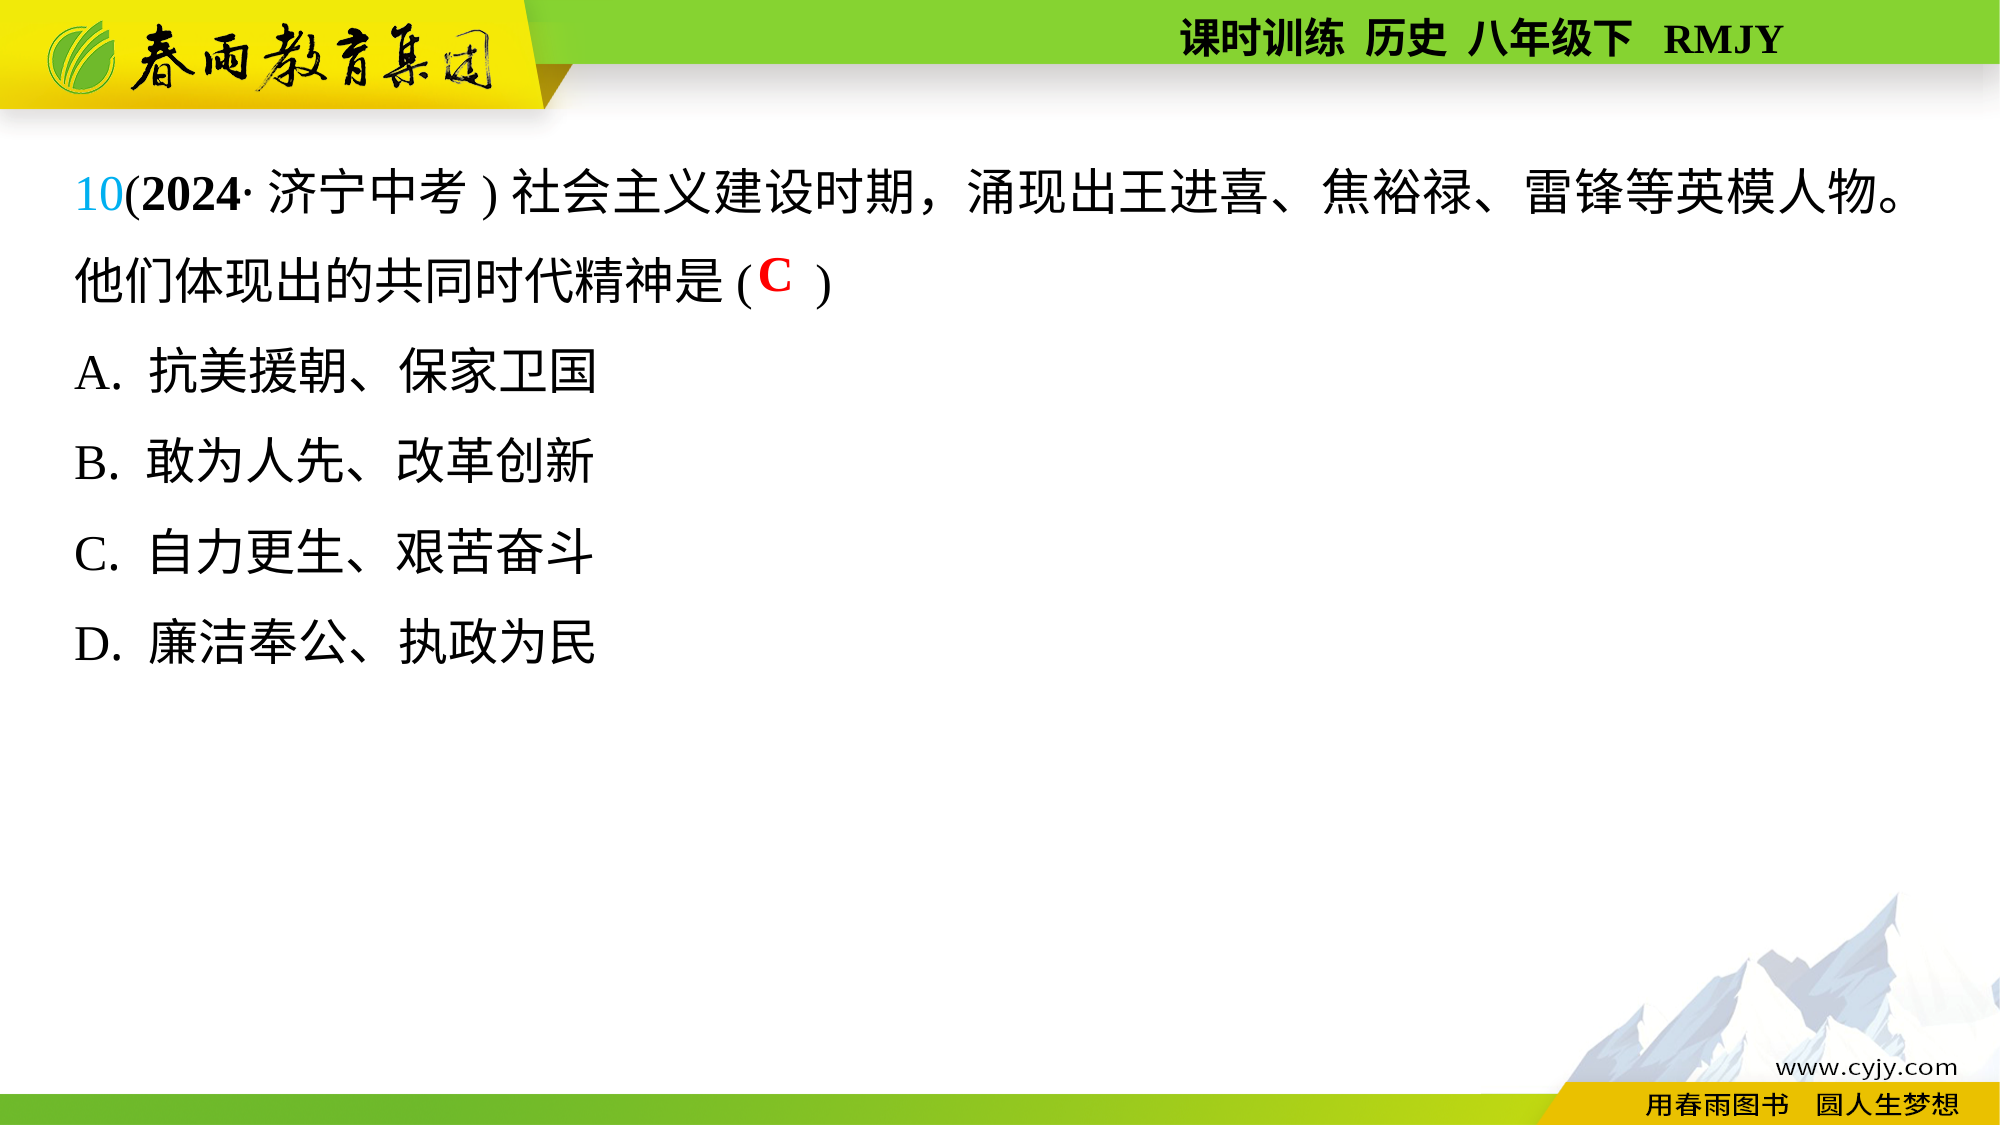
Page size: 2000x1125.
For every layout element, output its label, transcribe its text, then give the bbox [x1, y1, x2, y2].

text_box C [743, 234, 809, 310]
picture [0, 0, 2000, 1125]
list 10(2024·济宁中考)社会主义建设时期，涌现出王进喜、焦裕禄、雷锋等英模人物。他们体现出的共同时代精神是( ) A. 抗美援朝、保家卫国 B. 敢为人先、改革创新 C. 自力更生、艰苦奋斗 D. 廉洁奉公、执政为民 [59, 122, 1944, 683]
